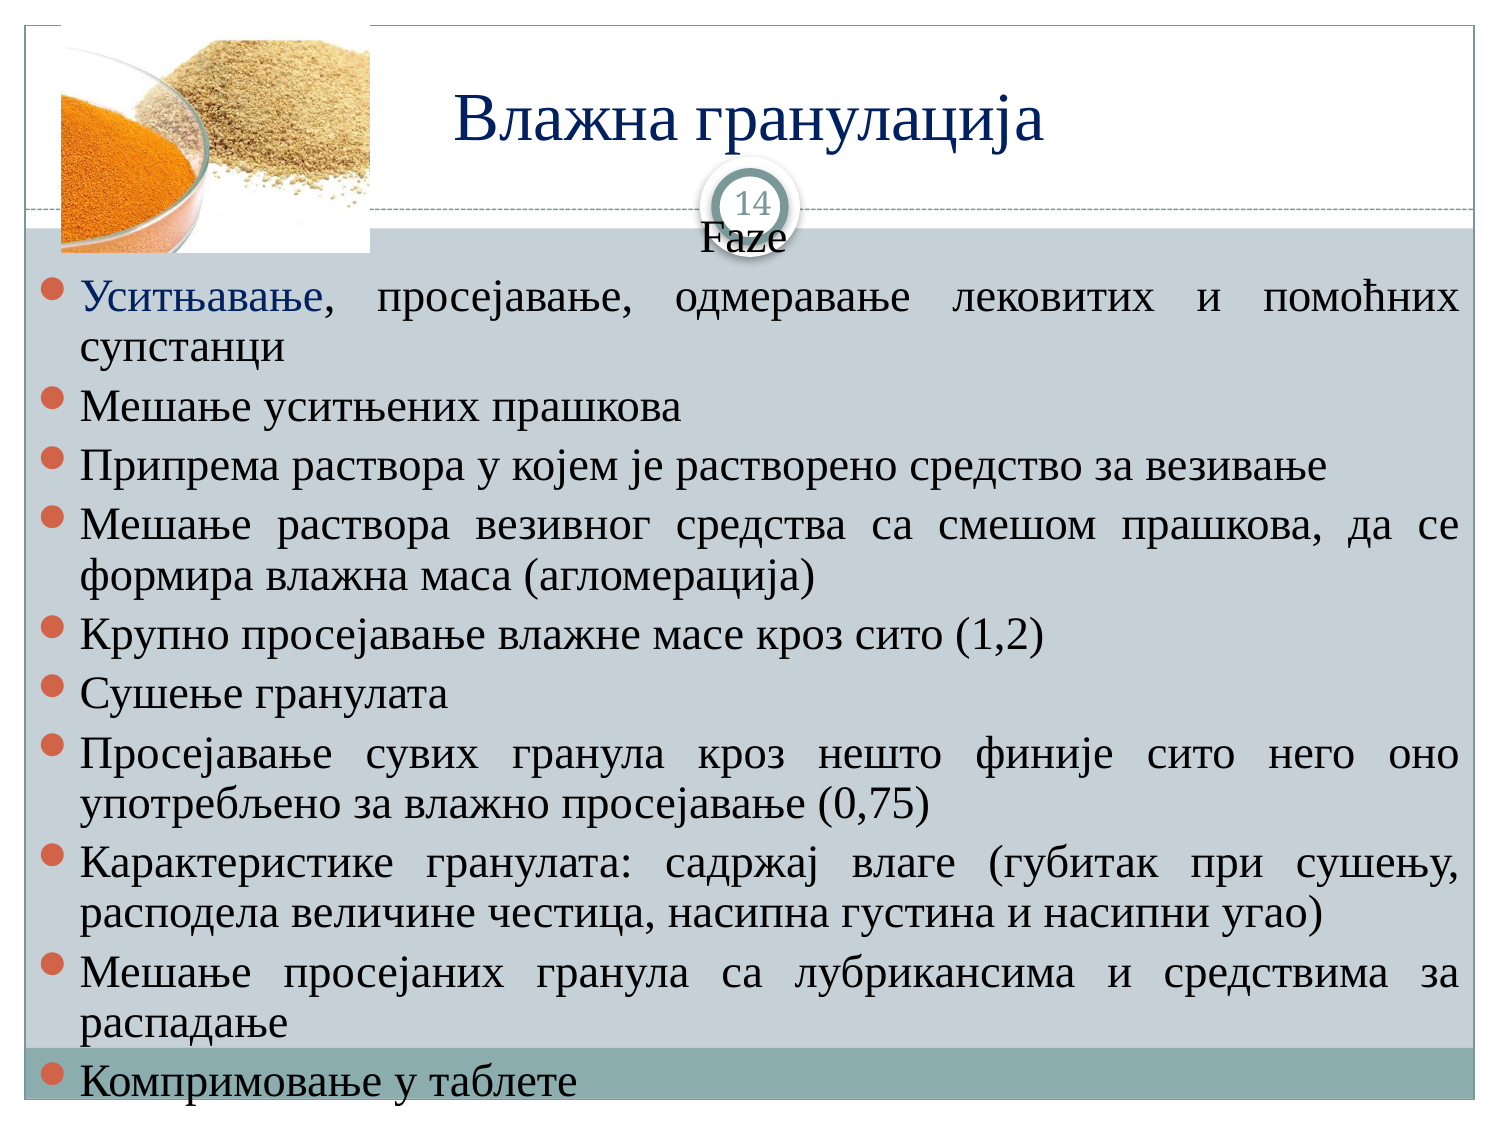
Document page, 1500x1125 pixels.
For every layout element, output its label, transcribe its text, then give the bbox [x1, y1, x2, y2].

picture [61, 6, 370, 254]
slide_number 14 [715, 168, 791, 204]
title Влажна гранулација [49, 37, 54, 162]
list Faze Уситњавање, просејавање, одмеравање лековитих и помоћних супстанци Мешање уситњених прашкова Припрема раствора у којем је растворено средство за везивање Мешање раствора везивног средства са смешом прашкова, да се формира влажна маса (агломерација) Крупно просејавање влажне масе кроз сито (1,2) Сушење гранулата Просејавање сувих гранула кроз нешто финије сито него оно употребљено за влажно просејавање (0,75) Карактеристике гранулата: садржај влаге (губитак при сушењу, расподела величине честица, насипна густина и насипни угао) Мешање просејаних гранула са лубрикансима и средствима за распадање Компримовање у таблете [23, 204, 1476, 1118]
title Влажна гранулација [376, 37, 1450, 162]
